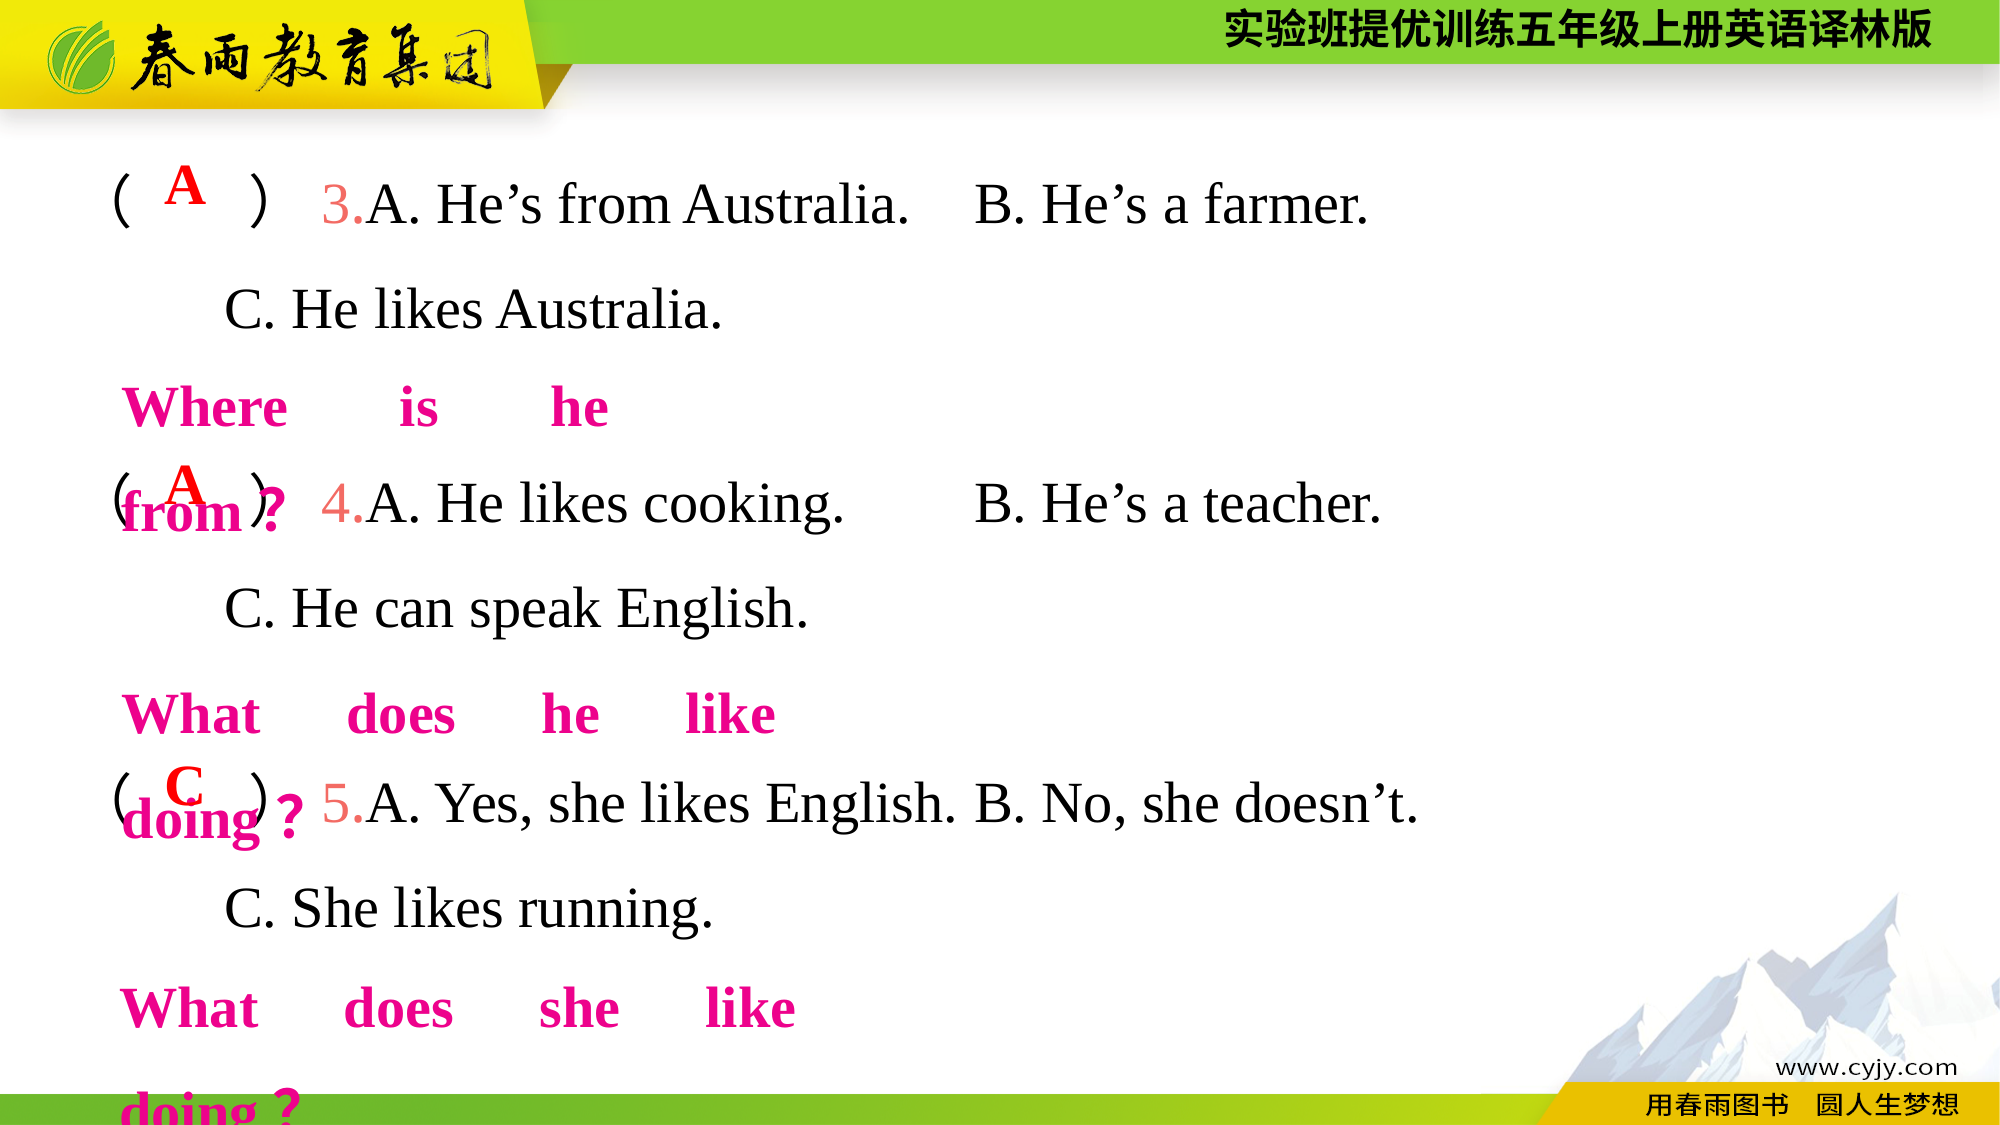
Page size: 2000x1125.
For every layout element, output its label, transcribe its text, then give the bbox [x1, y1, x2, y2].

text_box A [149, 438, 222, 524]
text_box C [149, 739, 222, 825]
list （ ）3.A. He’s from Australia. B. He’s a farmer. C. He likes Australia. （ ）4.A. He likes cooking. B. He’s a teacher. C. He can speak English. （ ）5.A. Yes, she likes English. B. No, she doesn’t. C. She likes running. [59, 122, 1944, 956]
picture [0, 0, 2000, 1125]
text_box Where is he from？ [106, 326, 624, 446]
text_box What does he like doing？ [106, 633, 792, 754]
text_box What does she like doing？ [104, 927, 812, 1047]
text_box A [149, 138, 222, 224]
